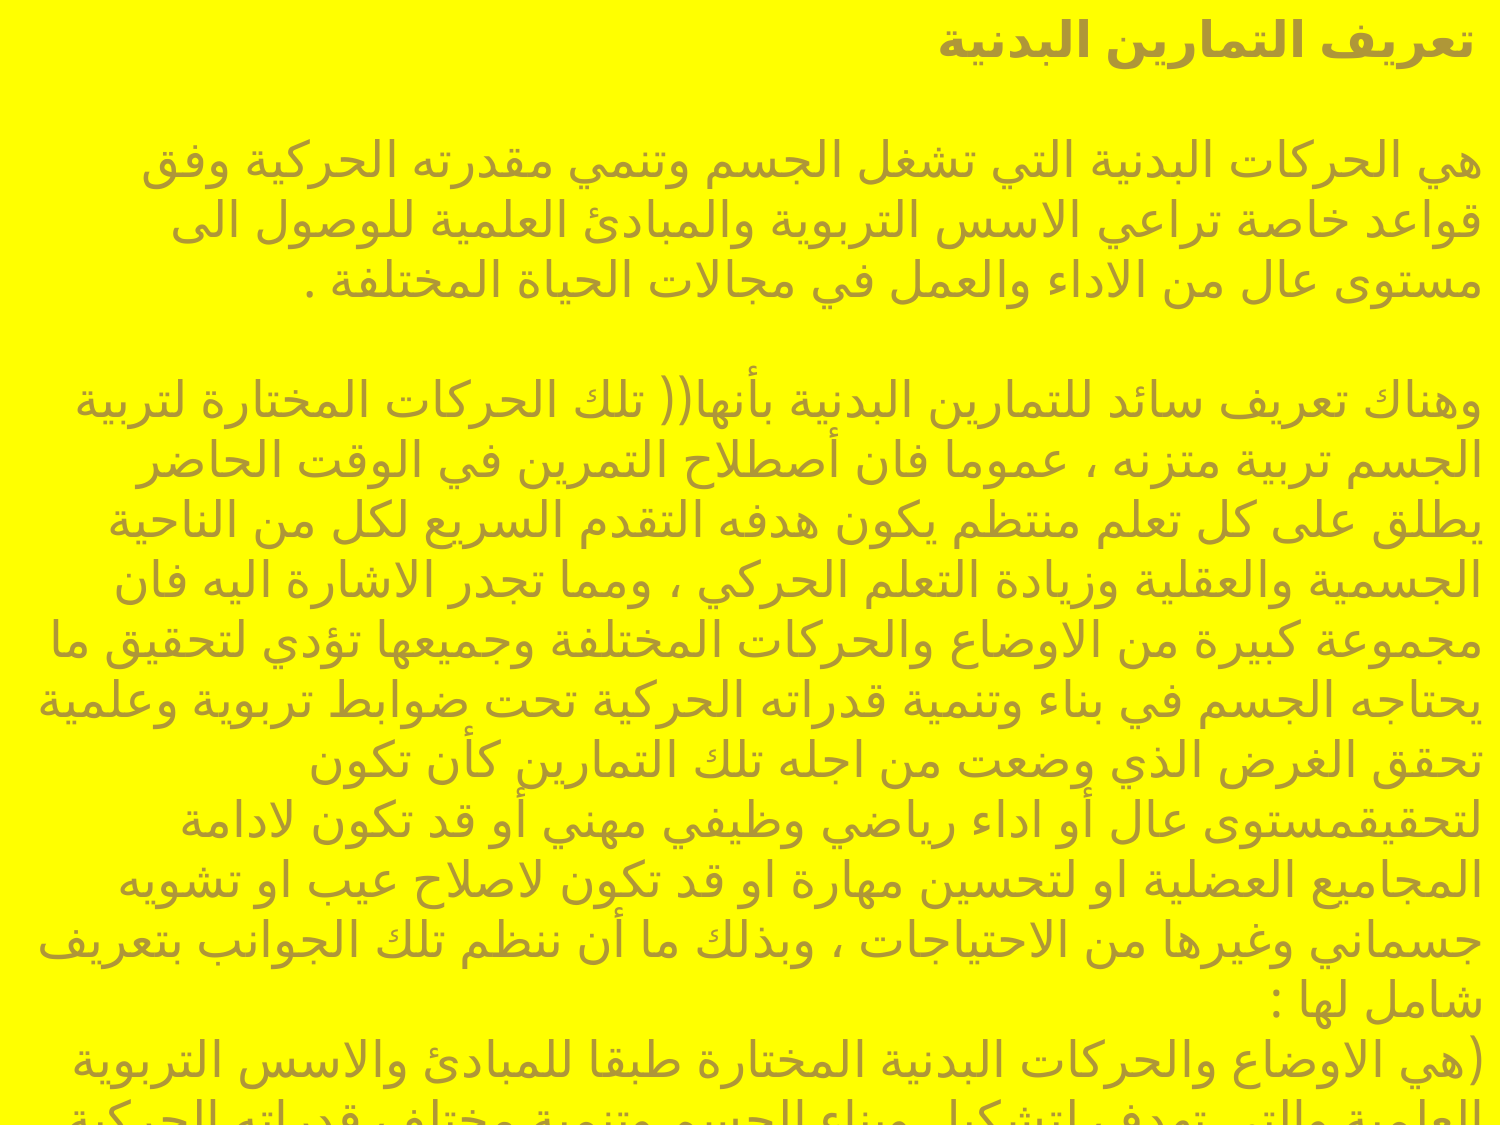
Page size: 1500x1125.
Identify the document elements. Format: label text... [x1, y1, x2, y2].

text_box تعريف التمارين البدنية هي الحركات البدنية التي تشغل الجسم وتنمي مقدرته الحركية وفق قواعد خاصة تراعي الاسس التربوية والمبادئ العلمية للوصول الى مستوى عال من الاداء والعمل في مجالات الحياة المختلفة . وهناك تعريف سائد للتمارين البدنية بأنها(( تلك الحركات المختارة لتربية الجسم تربية متزنه ، عموما فان أصطلاح التمرين في الوقت الحاضر يطلق على كل تعلم منتظم يكون هدفه التقدم السريع لكل من الناحية الجسمية والعقلية وزيادة التعلم الحركي ، ومما تجدر الاشارة اليه فان مجموعة كبيرة من الاوضاع والحركات المختلفة وجميعها تؤدي لتحقيق ما يحتاجه الجسم في بناء وتنمية قدراته الحركية تحت ضوابط تربوية وعلمية تحقق الغرض الذي وضعت من اجله تلك التمارين كأن تكون لتحقيقمستوى عال أو اداء رياضي وظيفي مهني أو قد تكون لادامة المجاميع العضلية او لتحسين مهارة او قد تكون لاصلاح عيب او تشويه جسماني وغيرها من الاحتياجات ، وبذلك ما أن ننظم تلك الجوانب بتعريف شامل لها : (هي الاوضاع والحركات البدنية المختارة طبقا للمبادئ والاسس التربوية العلمية والتي تهدف لتشكيل وبناء الجسم وتنمية مختلف قدراته الحركية لتحقيق الاهداف التي وضعت من اجلها) . [0, 0, 1500, 1125]
